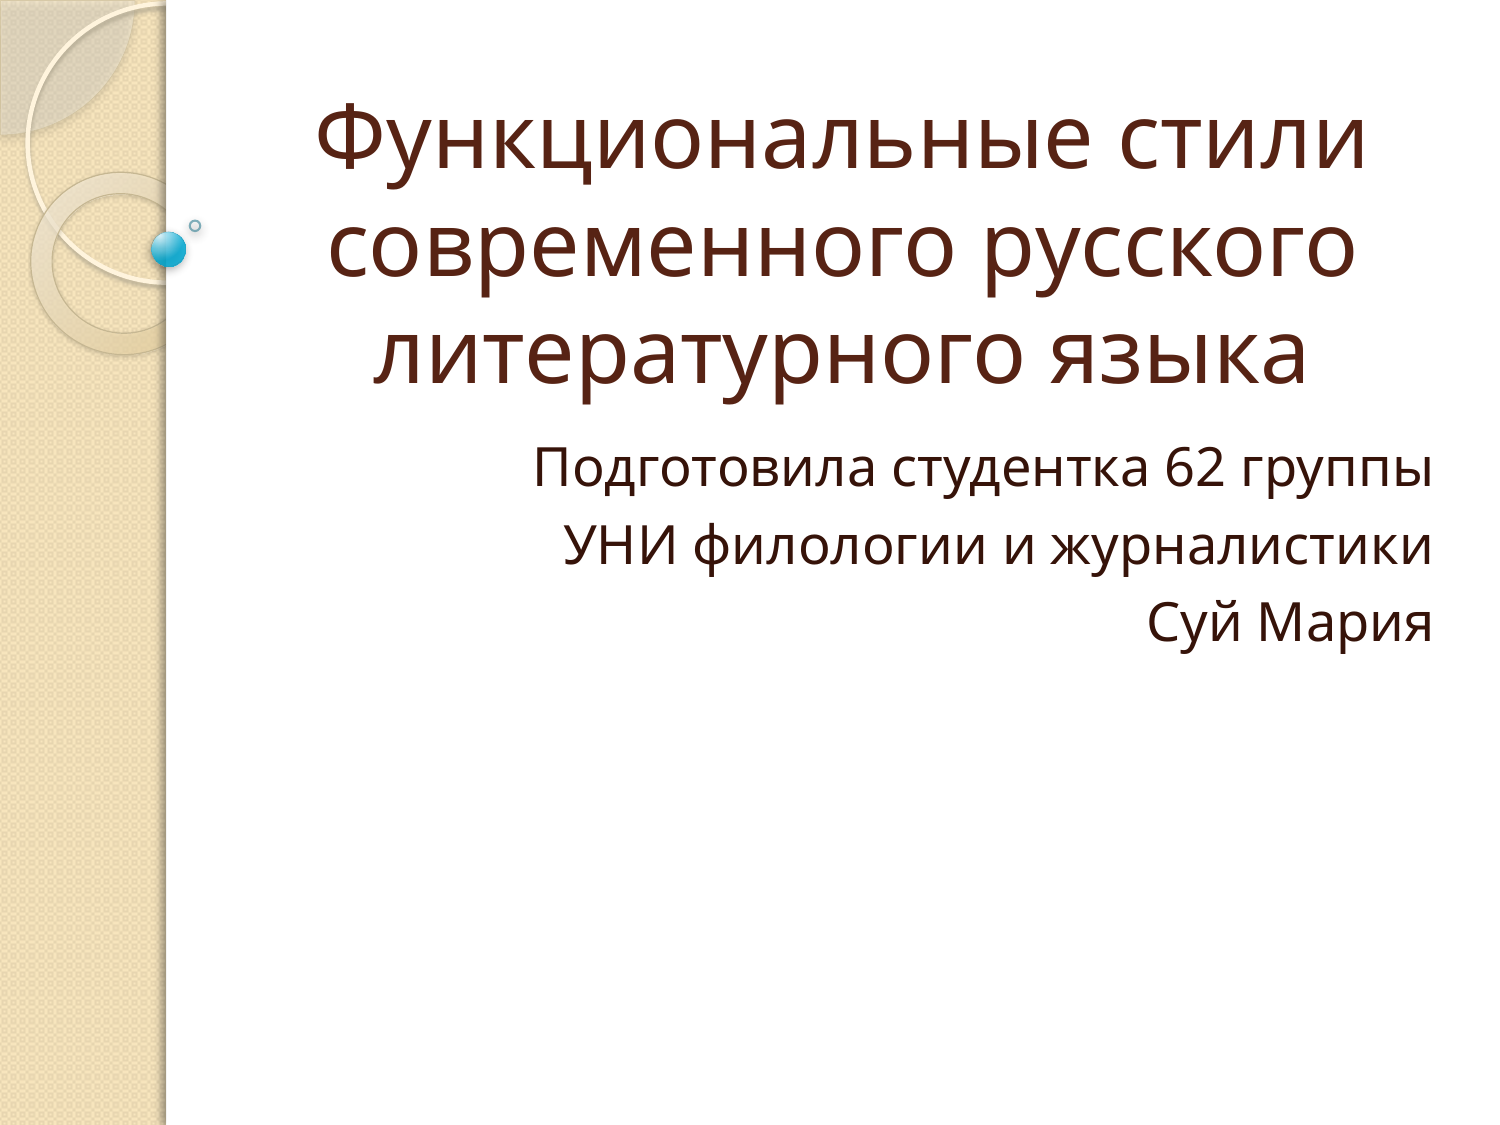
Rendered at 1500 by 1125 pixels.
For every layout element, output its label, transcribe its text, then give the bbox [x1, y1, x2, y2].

subtitle Подготовила студентка 62 группы УНИ филологии и журналистики Суй Мария [234, 432, 1450, 941]
title Функциональные стили современного русского литературного языка [234, 59, 1450, 409]
